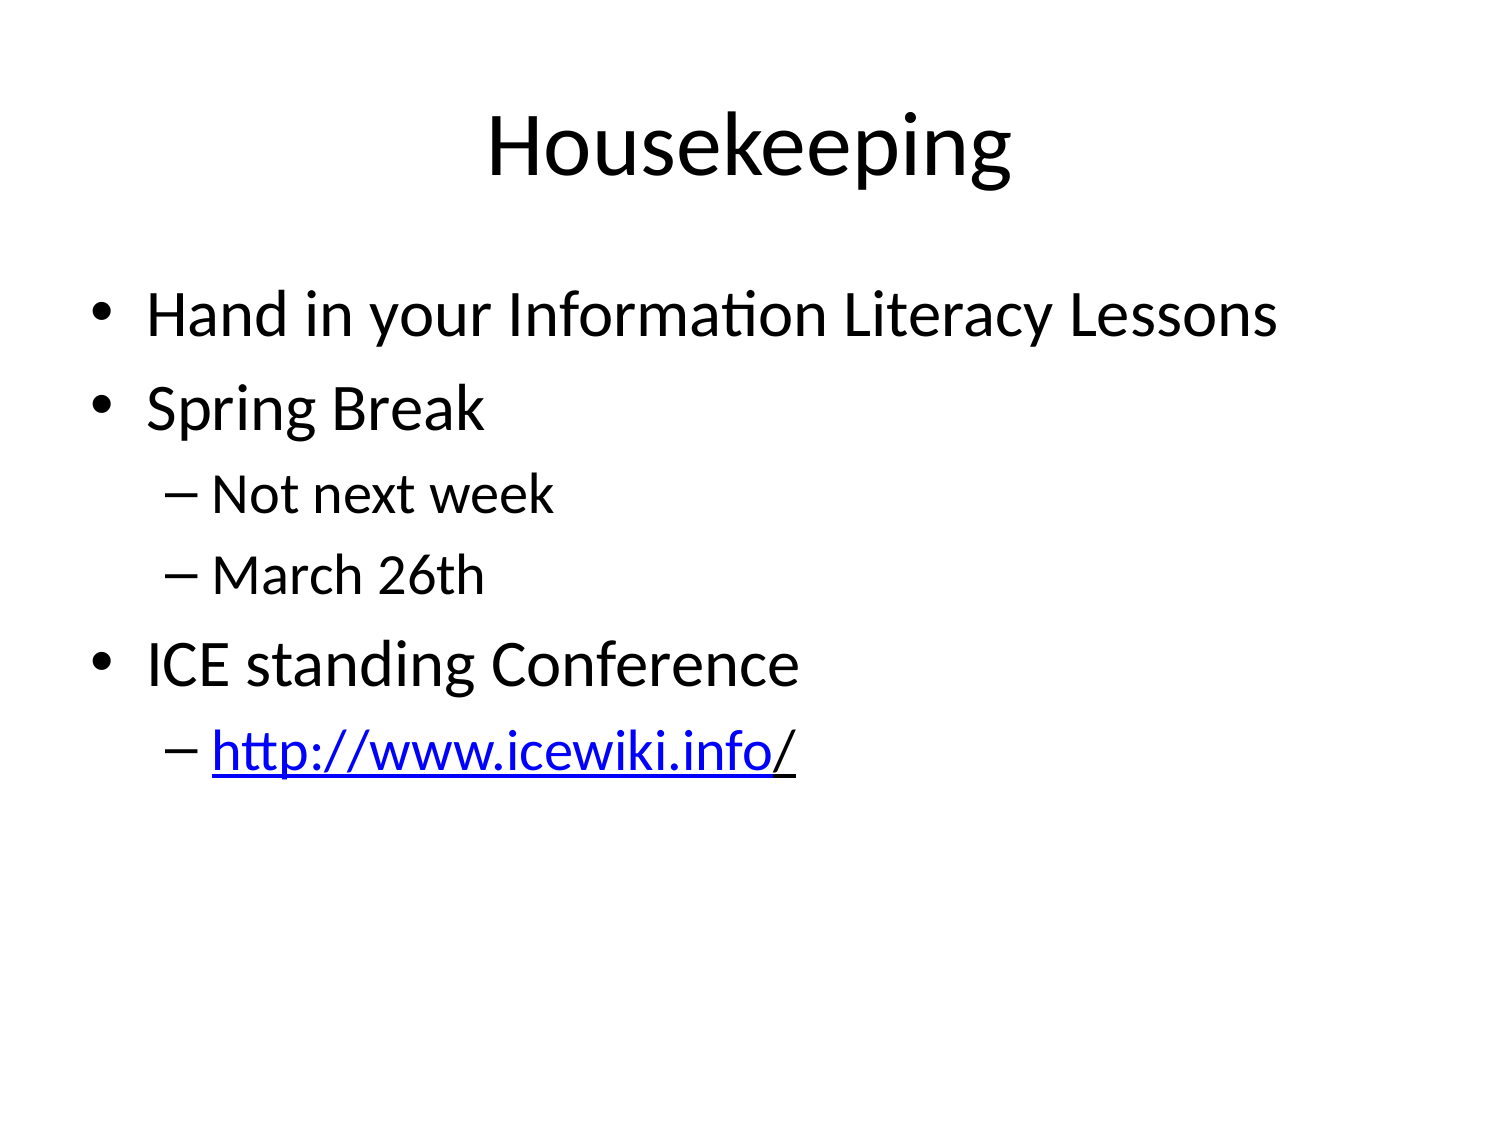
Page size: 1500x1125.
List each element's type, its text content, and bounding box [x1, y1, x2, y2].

list Hand in your Information Literacy Lessons Spring Break Not next week March 26th ICE standing Conference http://www.icewiki.info/ [75, 262, 1463, 1005]
title Housekeeping [75, 45, 1425, 233]
